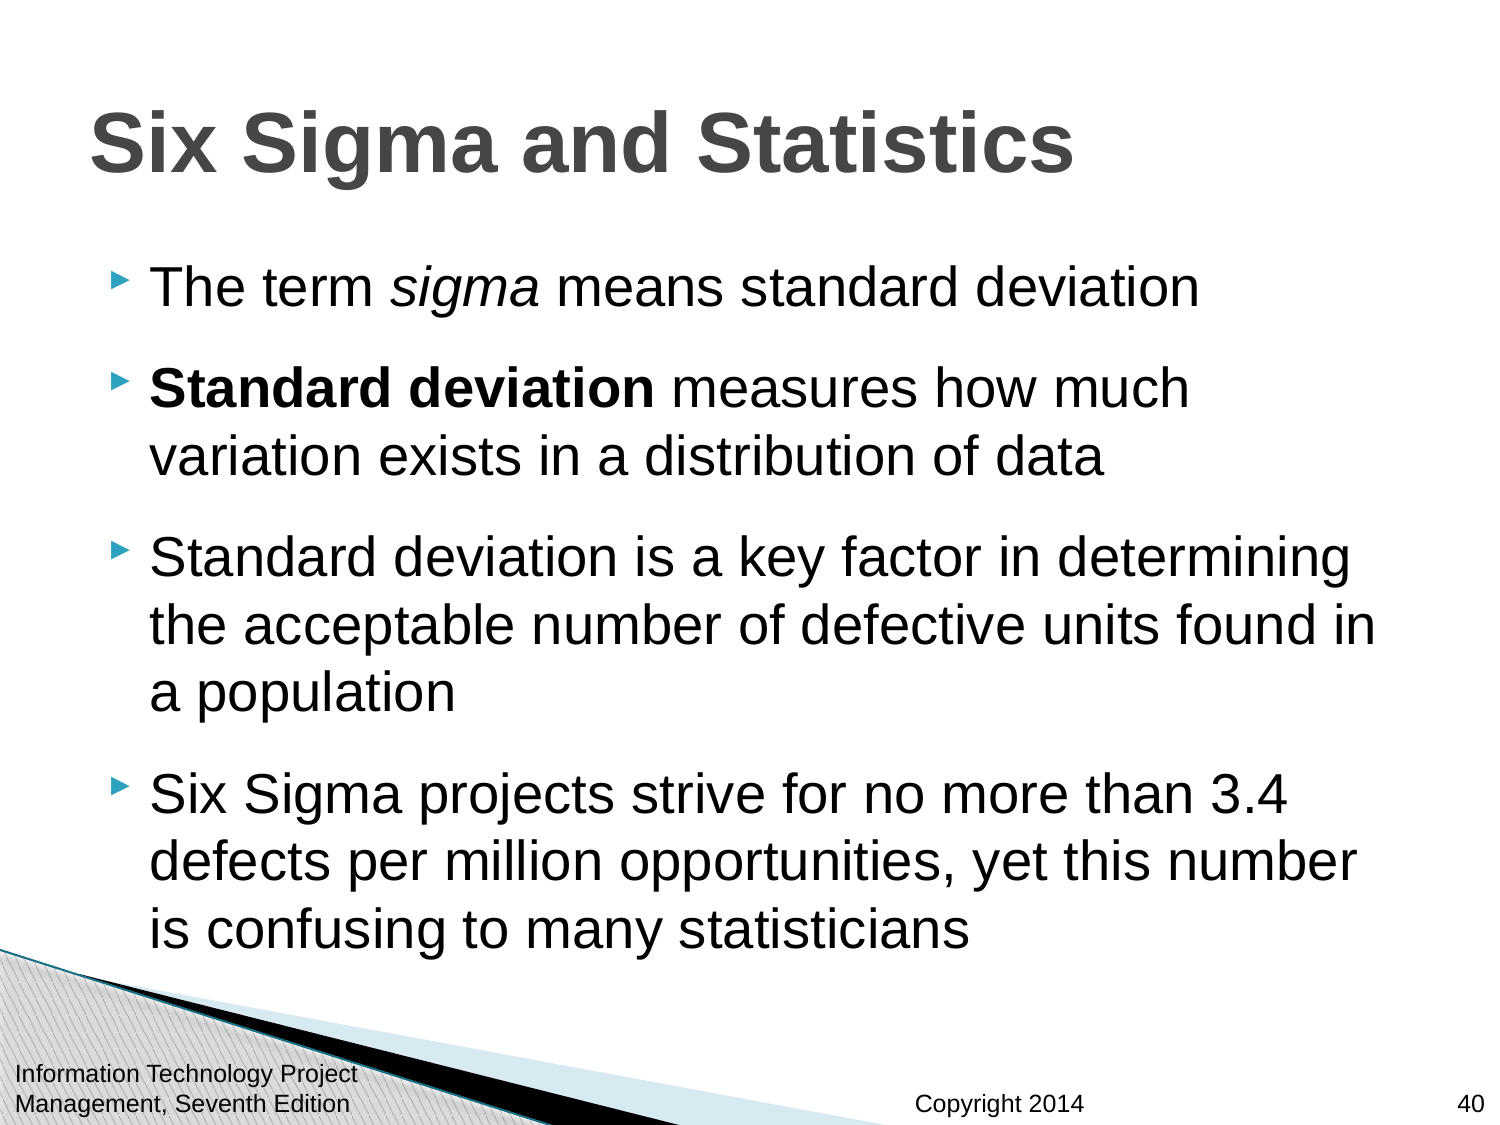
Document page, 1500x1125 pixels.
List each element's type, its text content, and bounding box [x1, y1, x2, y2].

list The term sigma means standard deviation Standard deviation measures how much variation exists in a distribution of data Standard deviation is a key factor in determining the acceptable number of defective units found in a population Six Sigma projects strive for no more than 3.4 defects per million opportunities, yet this number is confusing to many statisticians [74, 242, 1426, 986]
footer Information Technology Project Management, Seventh Edition [0, 1065, 425, 1125]
slide_number 40 [1408, 1065, 1500, 1125]
title Six Sigma and Statistics [75, 45, 1425, 233]
